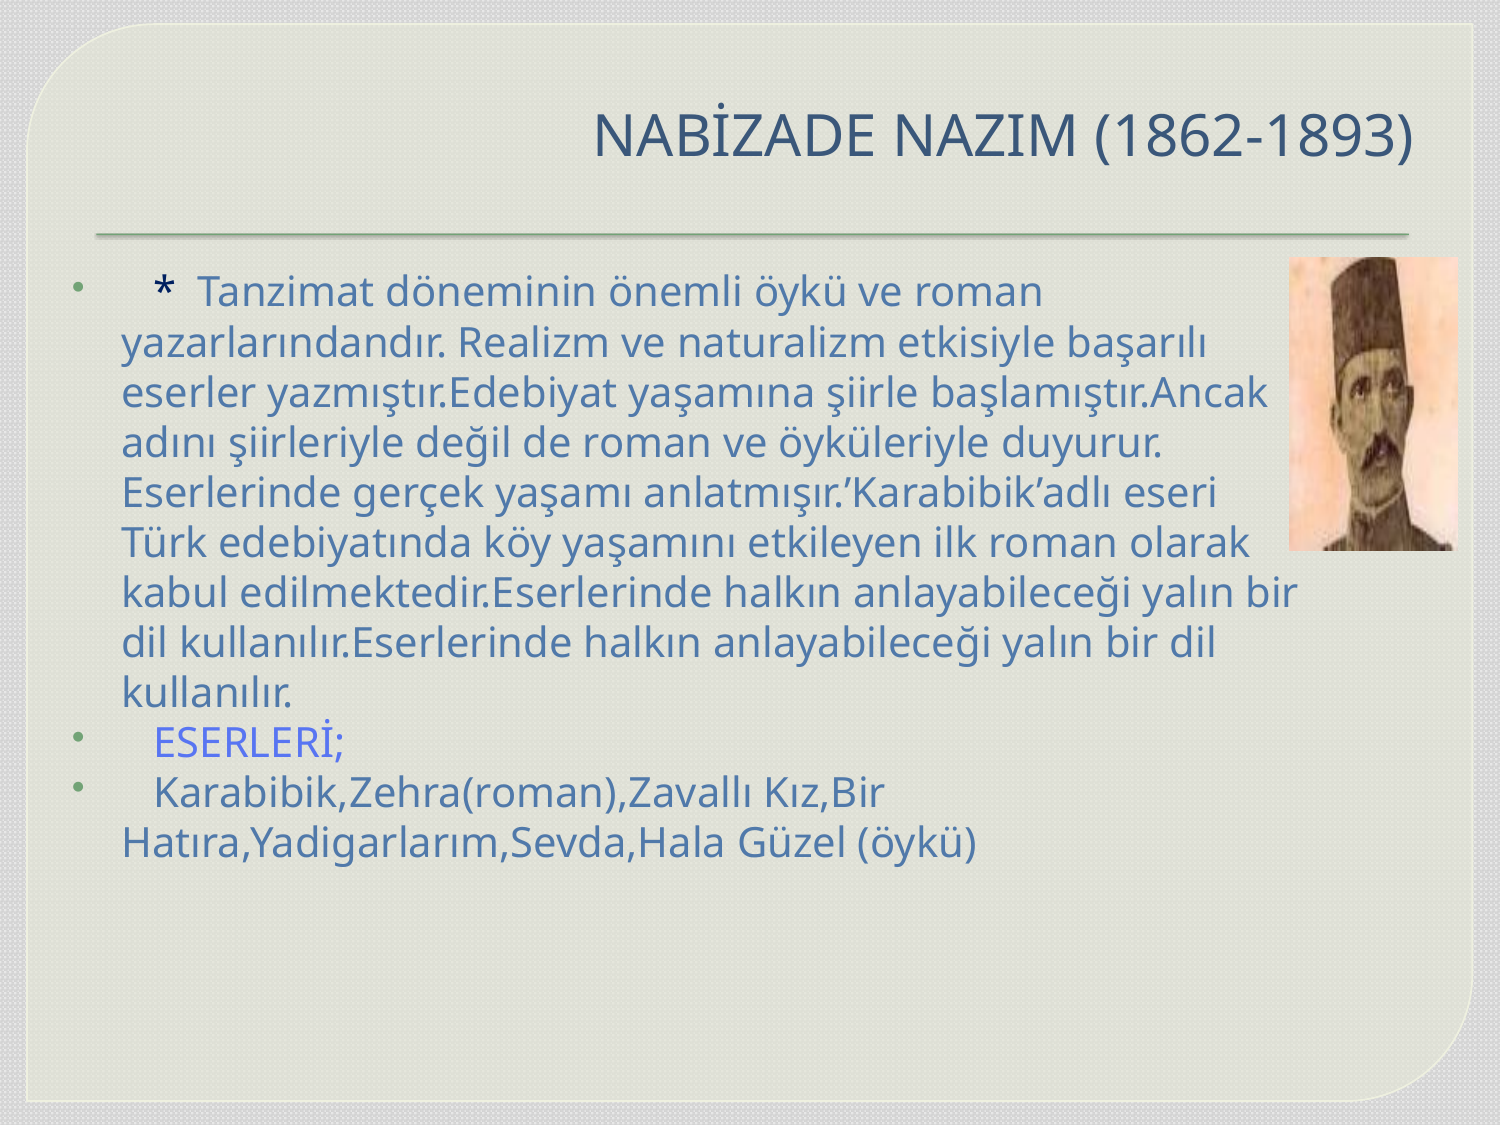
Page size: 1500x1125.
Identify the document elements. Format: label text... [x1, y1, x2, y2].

title NABİZADE NAZIM (1862-1893) [75, 41, 1430, 176]
list * Tanzimat döneminin önemli öykü ve roman yazarlarındandır. Realizm ve naturalizm etkisiyle başarılı eserler yazmıştır.Edebiyat yaşamına şiirle başlamıştır.Ancak adını şiirleriyle değil de roman ve öyküleriyle duyurur. Eserlerinde gerçek yaşamı anlatmışır.’Karabibik’adlı eseri Türk edebiyatında köy yaşamını etkileyen ilk roman olarak kabul edilmektedir.Eserlerinde halkın anlayabileceği yalın bir dil kullanılır.Eserlerinde halkın anlayabileceği yalın bir dil kullanılır. ESERLERİ; Karabibik,Zehra(roman),Zavallı Kız,Bir Hatıra,Yadigarlarım,Sevda,Hala Güzel (öykü) [58, 257, 1325, 1090]
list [1288, 257, 1458, 552]
